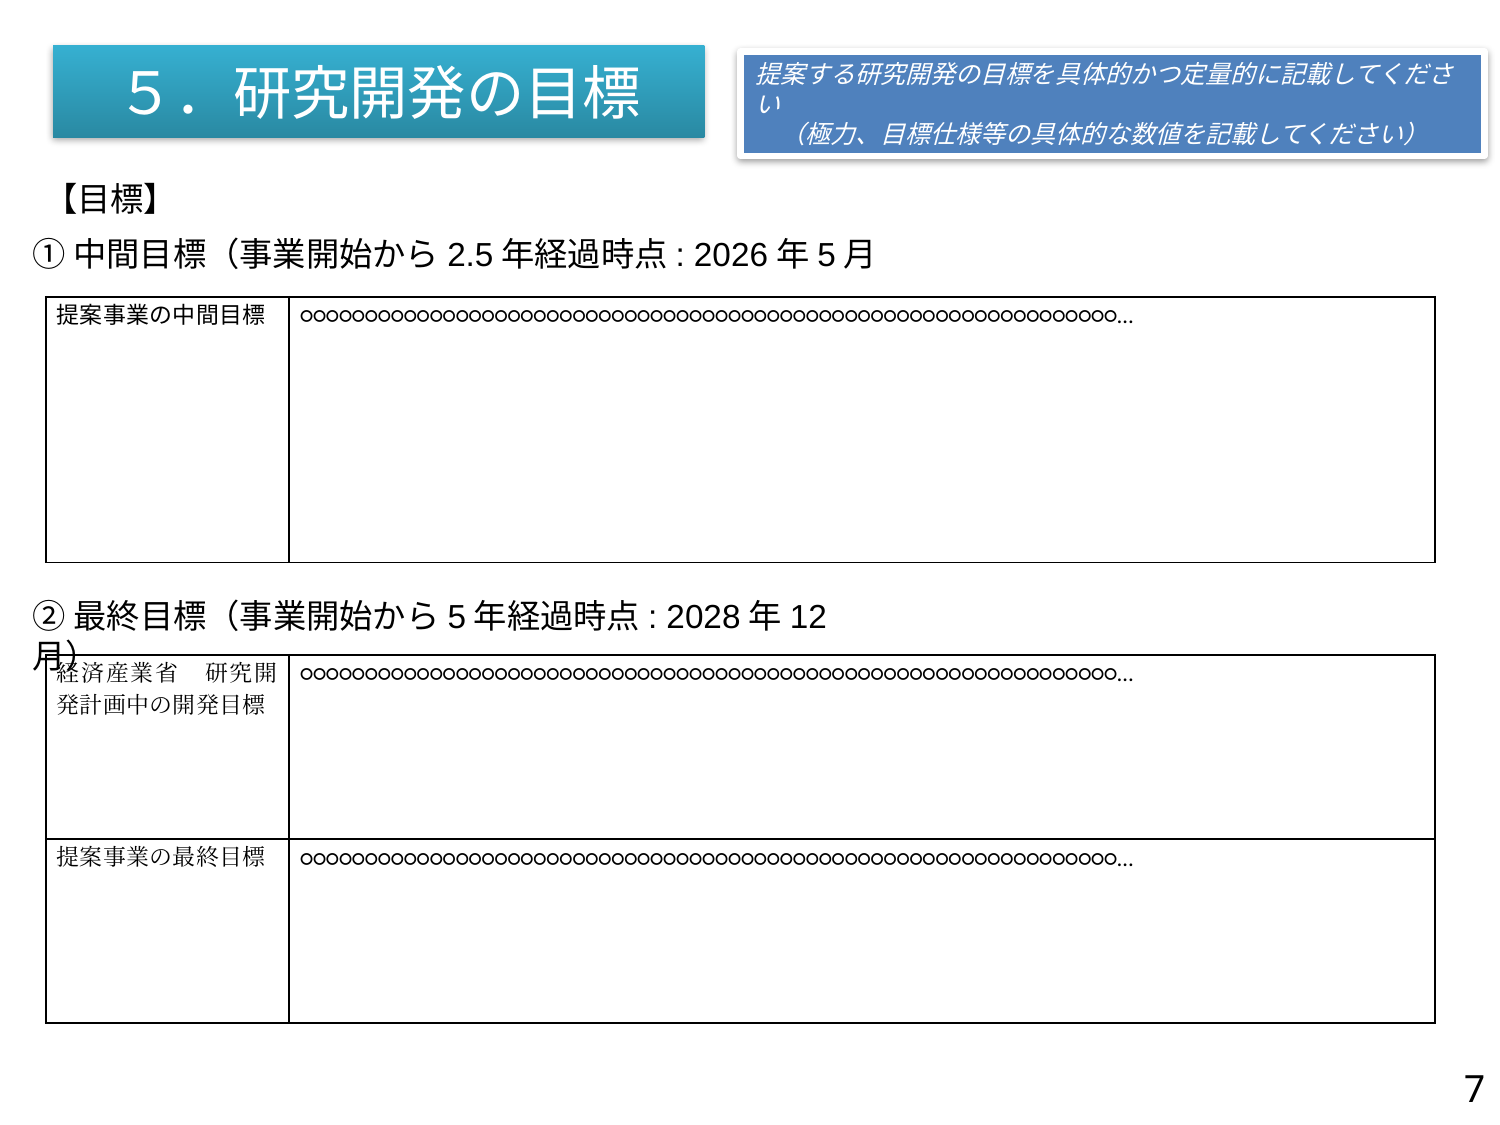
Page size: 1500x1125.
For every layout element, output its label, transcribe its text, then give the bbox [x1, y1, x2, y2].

text_box 提案する研究開発の目標を具体的かつ定量的に記載してください （極力、目標仕様等の具体的な数値を記載してください） [737, 48, 1488, 159]
text_box 7 [1397, 1071, 1486, 1110]
table_header 経済産業省 研究開発計画中の開発目標 [47, 656, 288, 838]
table_header 提案事業の中間目標 [47, 298, 288, 562]
text_box ①中間目標（事業開始から2.5年経過時点: 2026年5月 [17, 225, 1152, 281]
text_box ②最終目標（事業開始から5年経過時点: 2028年12月） [17, 587, 895, 683]
title ５．研究開発の目標 [53, 45, 705, 138]
table_header ○○○○○○○○○○○○○○○○○○○○○○○○○○○○○○○○○○○○○○○○○○○○○○○○○○○○○○○○○○○○○○○… [290, 298, 1434, 562]
text_box 【目標】 [29, 170, 467, 226]
table_cell ○○○○○○○○○○○○○○○○○○○○○○○○○○○○○○○○○○○○○○○○○○○○○○○○○○○○○○○○○○○○○○○… [290, 840, 1434, 1022]
table_header ○○○○○○○○○○○○○○○○○○○○○○○○○○○○○○○○○○○○○○○○○○○○○○○○○○○○○○○○○○○○○○○… [290, 656, 1434, 838]
table_cell 提案事業の最終目標 [47, 840, 288, 1022]
